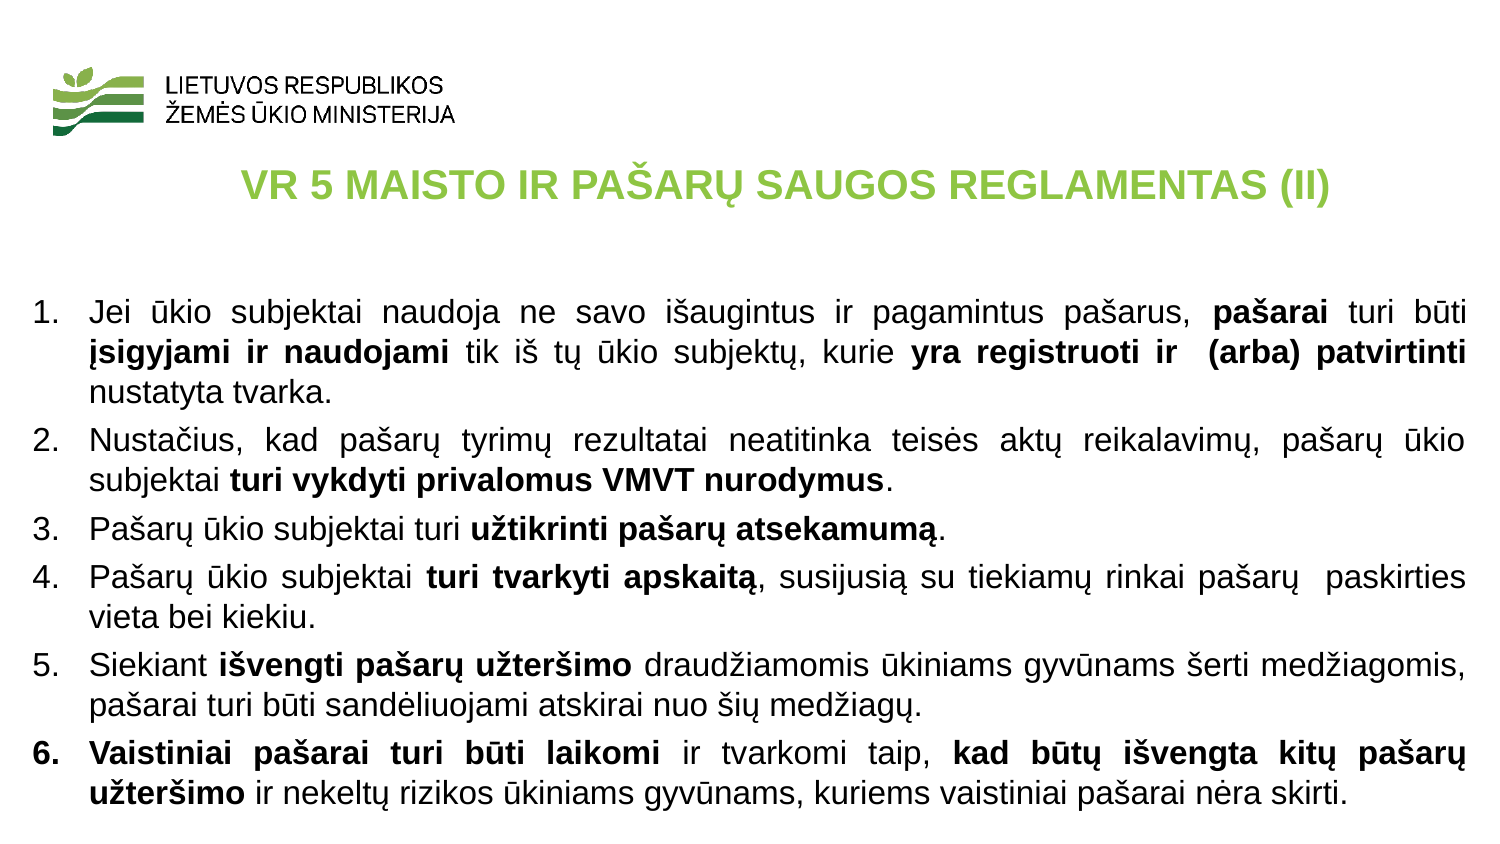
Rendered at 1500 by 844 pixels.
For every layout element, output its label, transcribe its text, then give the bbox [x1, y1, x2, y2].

text_box VR 5 MAISTO IR PAŠARŲ SAUGOS REGLAMENTAS (II) [194, 150, 1388, 215]
text_box Jei ūkio subjektai naudoja ne savo išaugintus ir pagamintus pašarus, pašarai turi būti įsigyjami ir naudojami tik iš tų ūkio subjektų, kurie yra registruoti ir (arba) patvirtinti nustatyta tvarka. Nustačius, kad pašarų tyrimų rezultatai neatitinka teisės aktų reikalavimų, pašarų ūkio subjektai turi vykdyti privalomus VMVT nurodymus. Pašarų ūkio subjektai turi užtikrinti pašarų atsekamumą. Pašarų ūkio subjektai turi tvarkyti apskaitą, susijusią su tiekiamų rinkai pašarų paskirties vieta bei kiekiu. Siekiant išvengti pašarų užteršimo draudžiamomis ūkiniams gyvūnams šerti medžiagomis, pašarai turi būti sandėliuojami atskirai nuo šių medžiagų. Vaistiniai pašarai turi būti laikomi ir tvarkomi taip, kad būtų išvengta kitų pašarų užteršimo ir nekeltų rizikos ūkiniams gyvūnams, kuriems vaistiniai pašarai nėra skirti. [17, 282, 1483, 844]
picture [52, 67, 455, 137]
